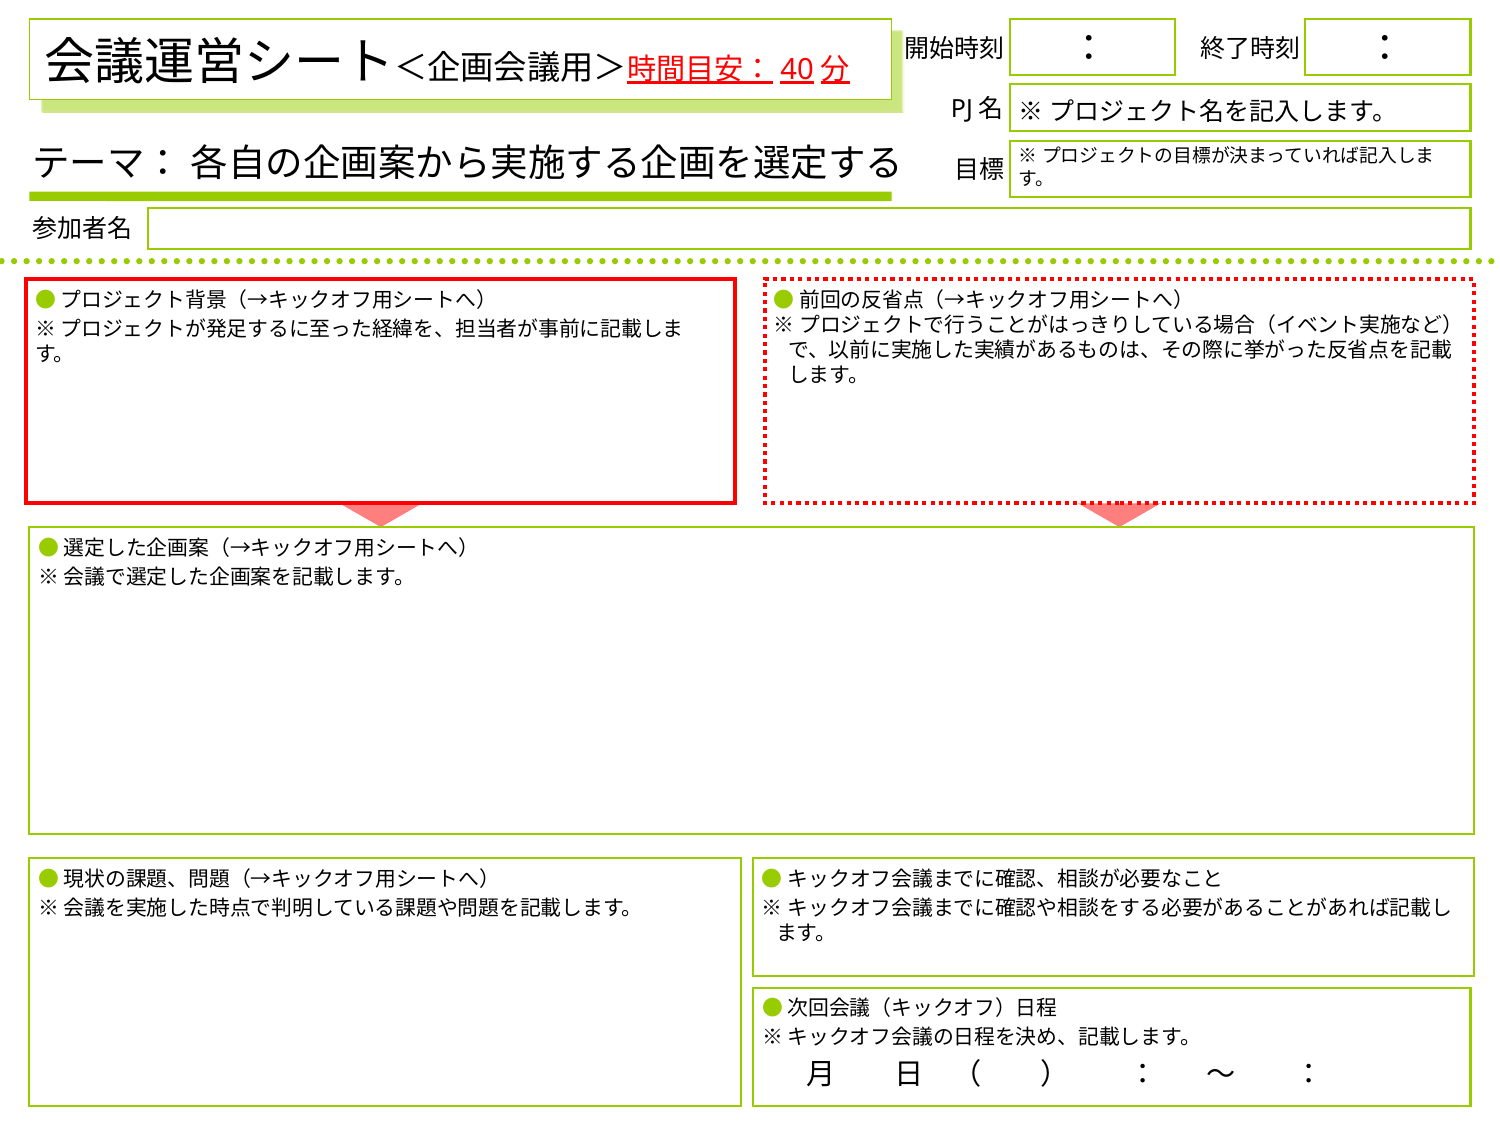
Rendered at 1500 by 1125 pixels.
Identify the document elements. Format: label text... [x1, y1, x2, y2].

text_box 終了時刻 [1185, 25, 1316, 70]
text_box ●現状の課題、問題（→キックオフ用シートへ） ※会議を実施した時点で判明している課題や問題を記載します。 [29, 857, 742, 1106]
text_box 開始時刻 [889, 25, 1019, 70]
text_box ※プロジェクトの目標が決まっていれば記入します。 [1009, 141, 1471, 198]
text_box [339, 503, 423, 527]
text_box ●次回会議（キックオフ）日程 ※キックオフ会議の日程を決め、記載します。 月 日 （ ） ： ～ ： [753, 987, 1471, 1106]
text_box ： [1305, 18, 1471, 75]
text_box [1078, 503, 1161, 527]
text_box テーマ： 各自の企画案から実施する企画を選定する [17, 131, 892, 192]
text_box 目標 [939, 146, 1009, 192]
text_box ●選定した企画案（→キックオフ用シートへ） ※会議で選定した企画案を記載します。 [29, 527, 1474, 835]
text_box PJ名 [935, 85, 1009, 131]
text_box ●前回の反省点（→キックオフ用シートへ） ※プロジェクトで行うことがはっきりしている場合（イベント実施など）で、以前に実施した実績があるものは、その際に挙がった反省点を記載します。 [764, 278, 1474, 504]
text_box 参加者名 [17, 204, 148, 250]
text_box ： [1009, 18, 1176, 75]
title 会議運営シート＜企画会議用＞時間目安：40分 [29, 18, 892, 100]
text_box [147, 208, 1471, 250]
text_box ※プロジェクト名を記入します。 [1009, 84, 1471, 132]
text_box ●キックオフ会議までに確認、相談が必要なこと ※キックオフ会議までに確認や相談をする必要があることがあれば記載します。 [753, 857, 1474, 976]
text_box ●プロジェクト背景（→キックオフ用シートへ） ※プロジェクトが発足するに至った経緯を、担当者が事前に記載します。 [26, 278, 736, 504]
